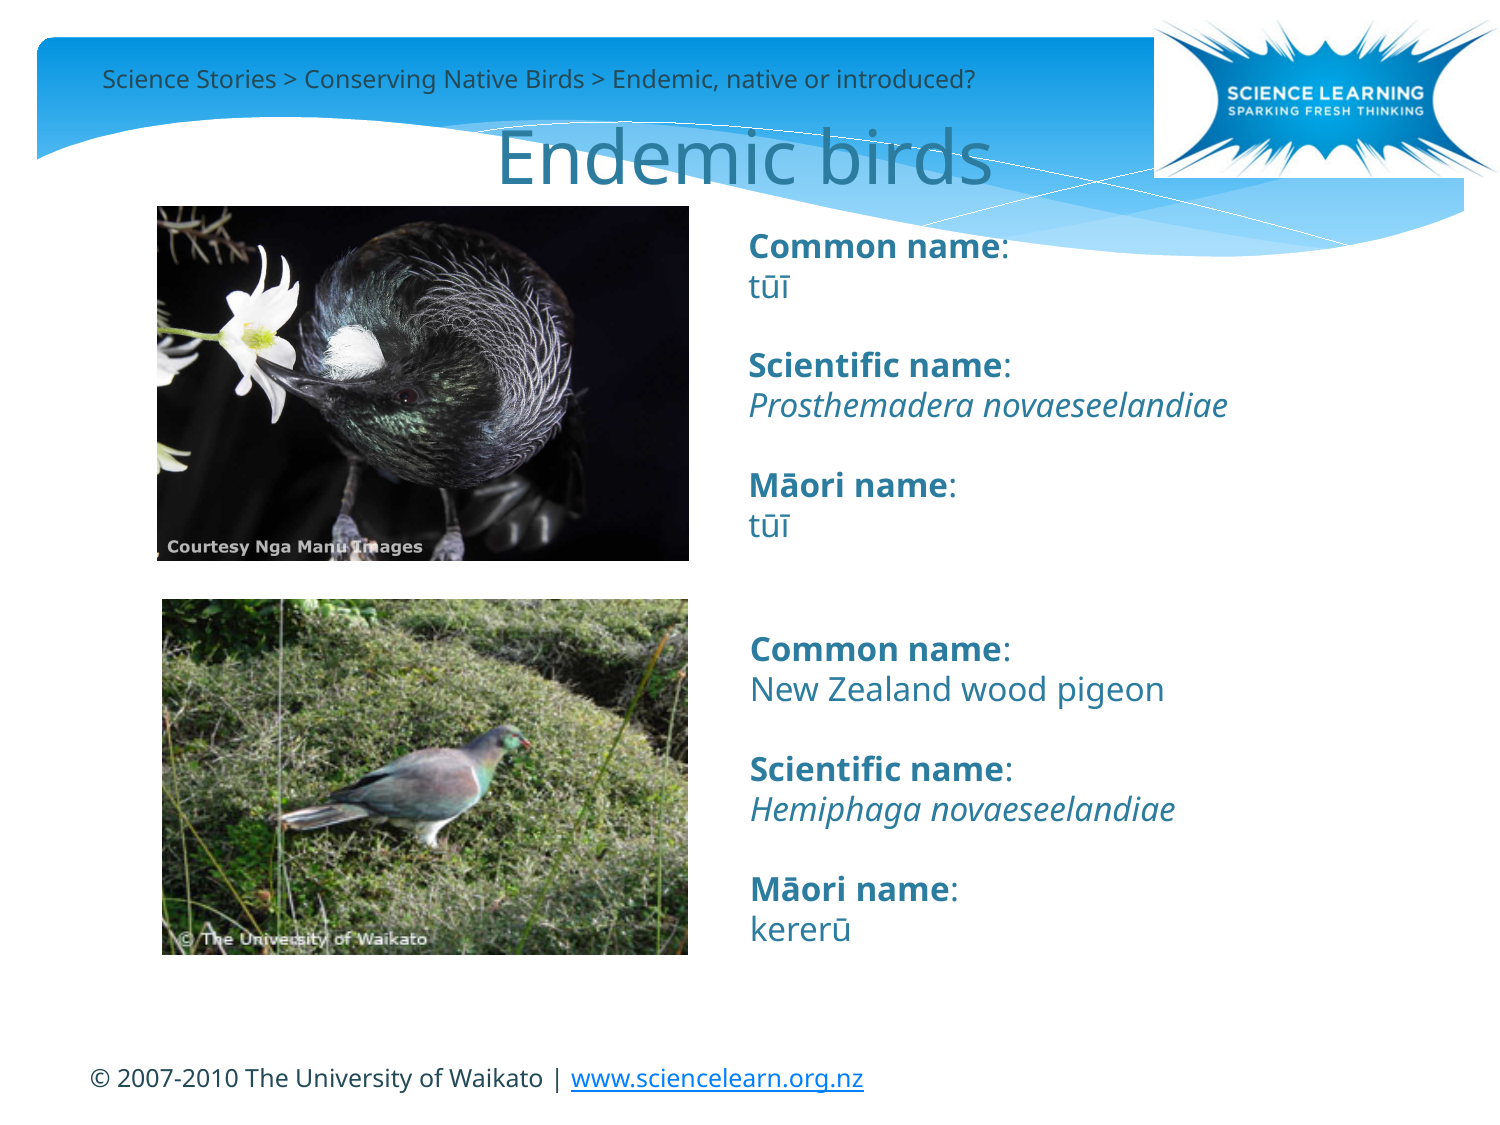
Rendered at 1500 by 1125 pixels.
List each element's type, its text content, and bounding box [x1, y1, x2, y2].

text_box © 2007-2010 The University of Waikato | www.sciencelearn.org.nz [74, 1049, 1057, 1110]
picture [156, 206, 689, 562]
text_box Endemic birds [315, 188, 1175, 208]
picture [162, 599, 688, 956]
text_box Common name: tūī Scientific name: Prosthemadera novaeseelandiae Māori name: tūī [733, 217, 1462, 552]
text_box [87, 19, 1500, 178]
text_box Common name: New Zealand wood pigeon Scientific name: Hemiphaga novaeseelandiae Māori name: kererū [735, 620, 1462, 956]
